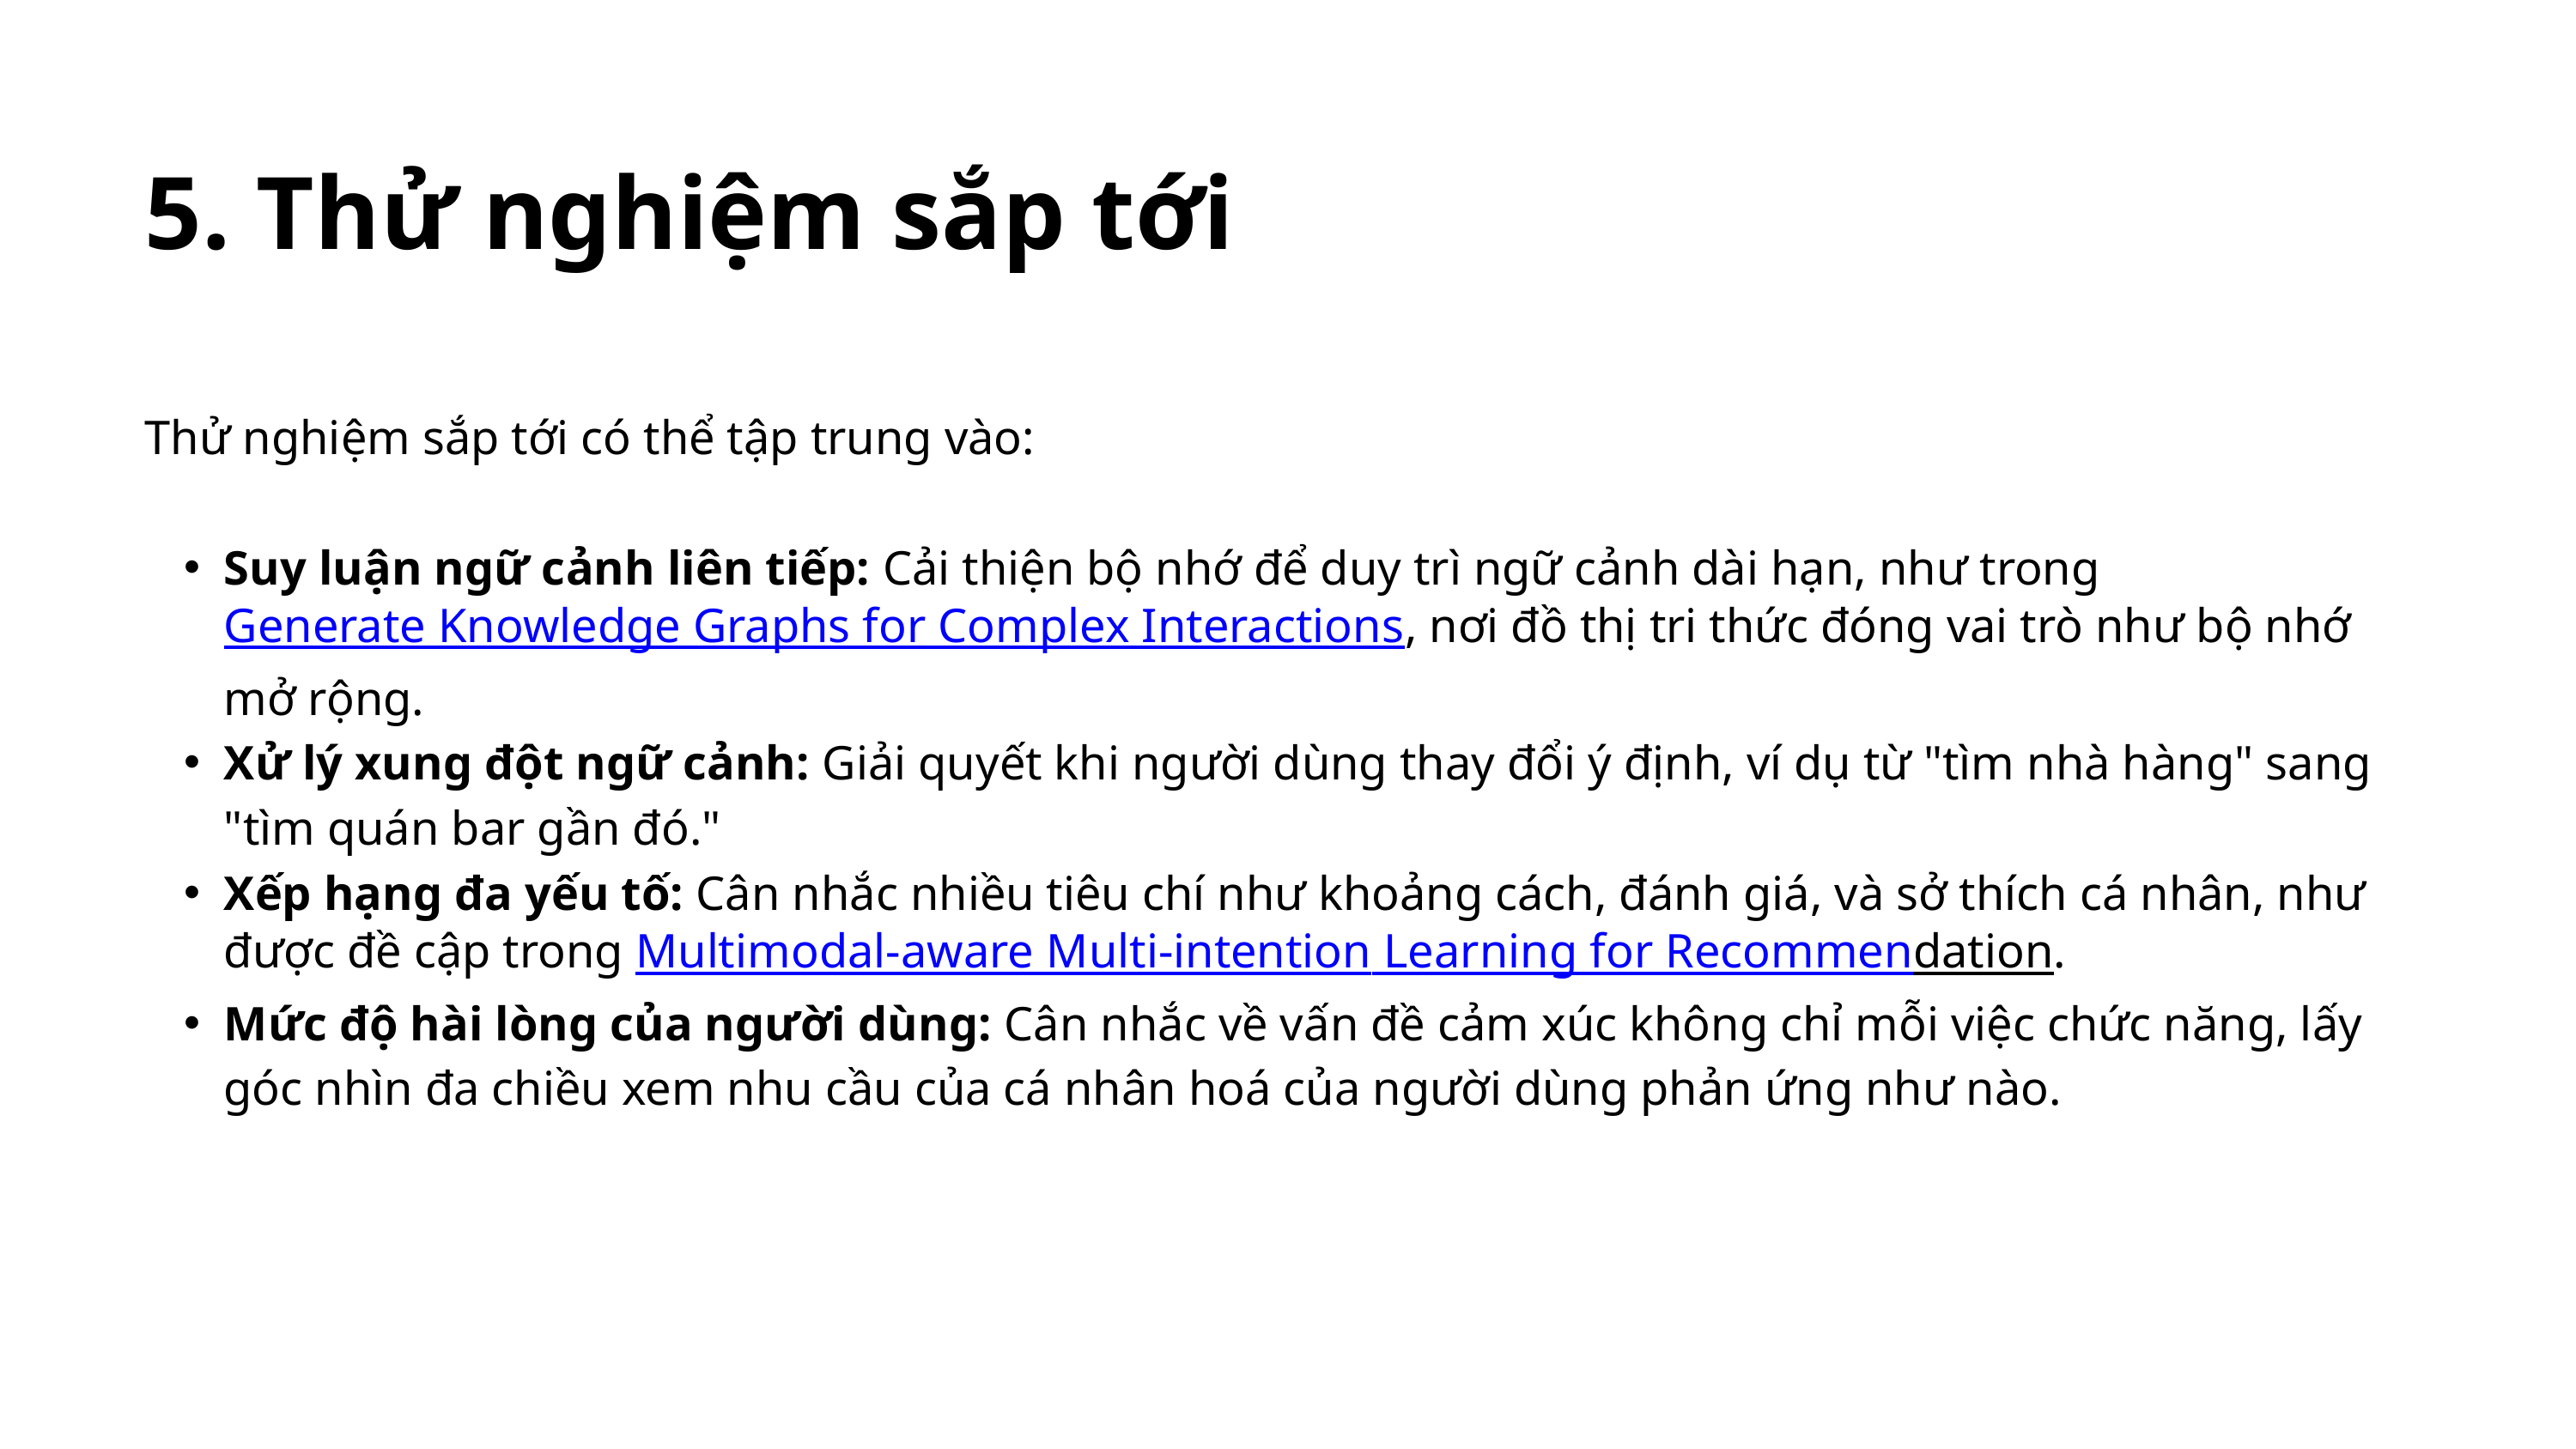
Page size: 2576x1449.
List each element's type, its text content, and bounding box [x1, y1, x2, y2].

text_box Thử nghiệm sắp tới có thể tập trung vào: Suy luận ngữ cảnh liên tiếp: Cải thiện bộ nhớ để duy trì ngữ cảnh dài hạn, như trong Generate Knowledge Graphs for Complex Interactions, nơi đồ thị tri thức đóng vai trò như bộ nhớ mở rộng. Xử lý xung đột ngữ cảnh: Giải quyết khi người dùng thay đổi ý định, ví dụ từ "tìm nhà hàng" sang "tìm quán bar gần đó." Xếp hạng đa yếu tố: Cân nhắc nhiều tiêu chí như khoảng cách, đánh giá, và sở thích cá nhân, như được đề cập trong Multimodal-aware Multi-intention Learning for Recommendation. Mức độ hài lòng của người dùng: Cân nhắc về vấn đề cảm xúc không chỉ mỗi việc chức năng, lấy góc nhìn đa chiều xem nhu cầu của cá nhân hoá của người dùng phản ứng như nào. [144, 398, 2432, 1115]
text_box 5. Thử nghiệm sắp tới [144, 131, 2432, 270]
